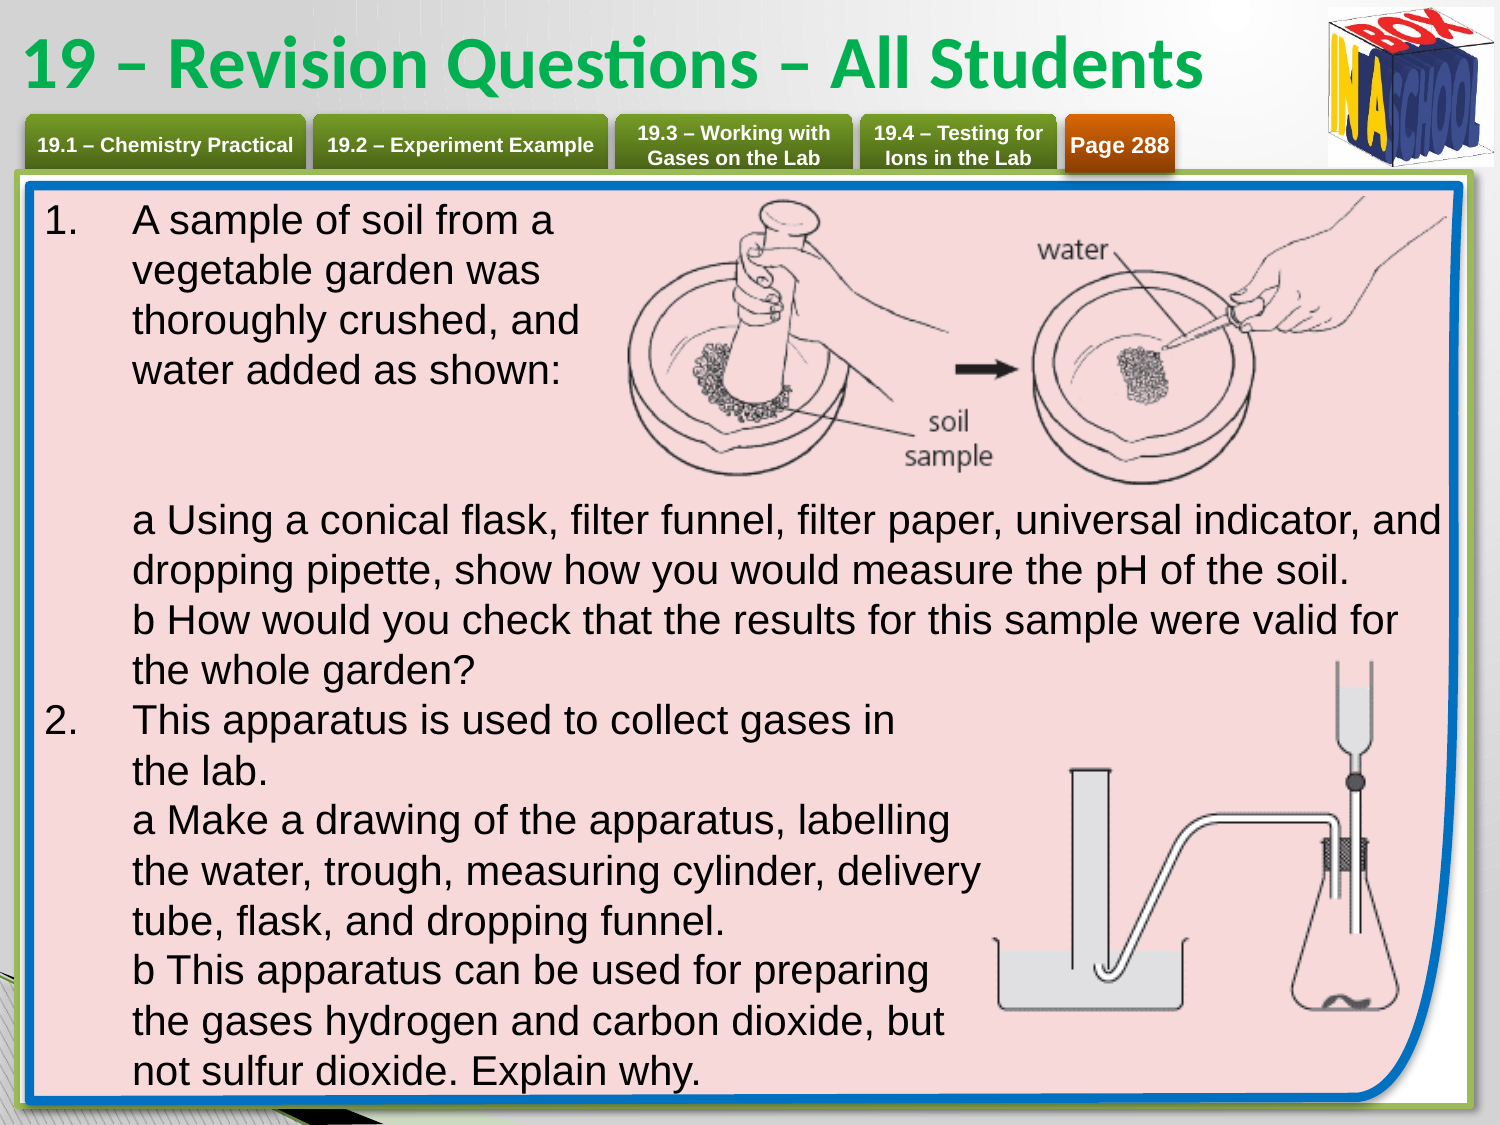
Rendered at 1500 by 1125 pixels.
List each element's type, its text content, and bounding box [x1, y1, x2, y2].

picture [281, 1114, 303, 1125]
picture [616, 196, 1448, 492]
picture [1328, 7, 1495, 167]
picture [981, 656, 1412, 1030]
text_box A sample of soil from a vegetable garden was thoroughly crushed, and water added as shown: a Using a conical flask, filter funnel, filter paper, universal indicator, and dropping pipette, show how you would measure the pH of the soil. b How would you check that the results for this sample were valid for the whole garden? This apparatus is used to collect gases in the lab. a Make a drawing of the apparatus, labelling the water, trough, measuring cylinder, delivery tube, flask, and dropping funnel. b This apparatus can be used for preparing the gases hydrogen and carbon dioxide, but not sulfur dioxide. Explain why. [29, 185, 1459, 1101]
text_box Page 288 [1064, 113, 1176, 173]
title 19 – Revision Questions – All Students [5, 7, 1270, 110]
